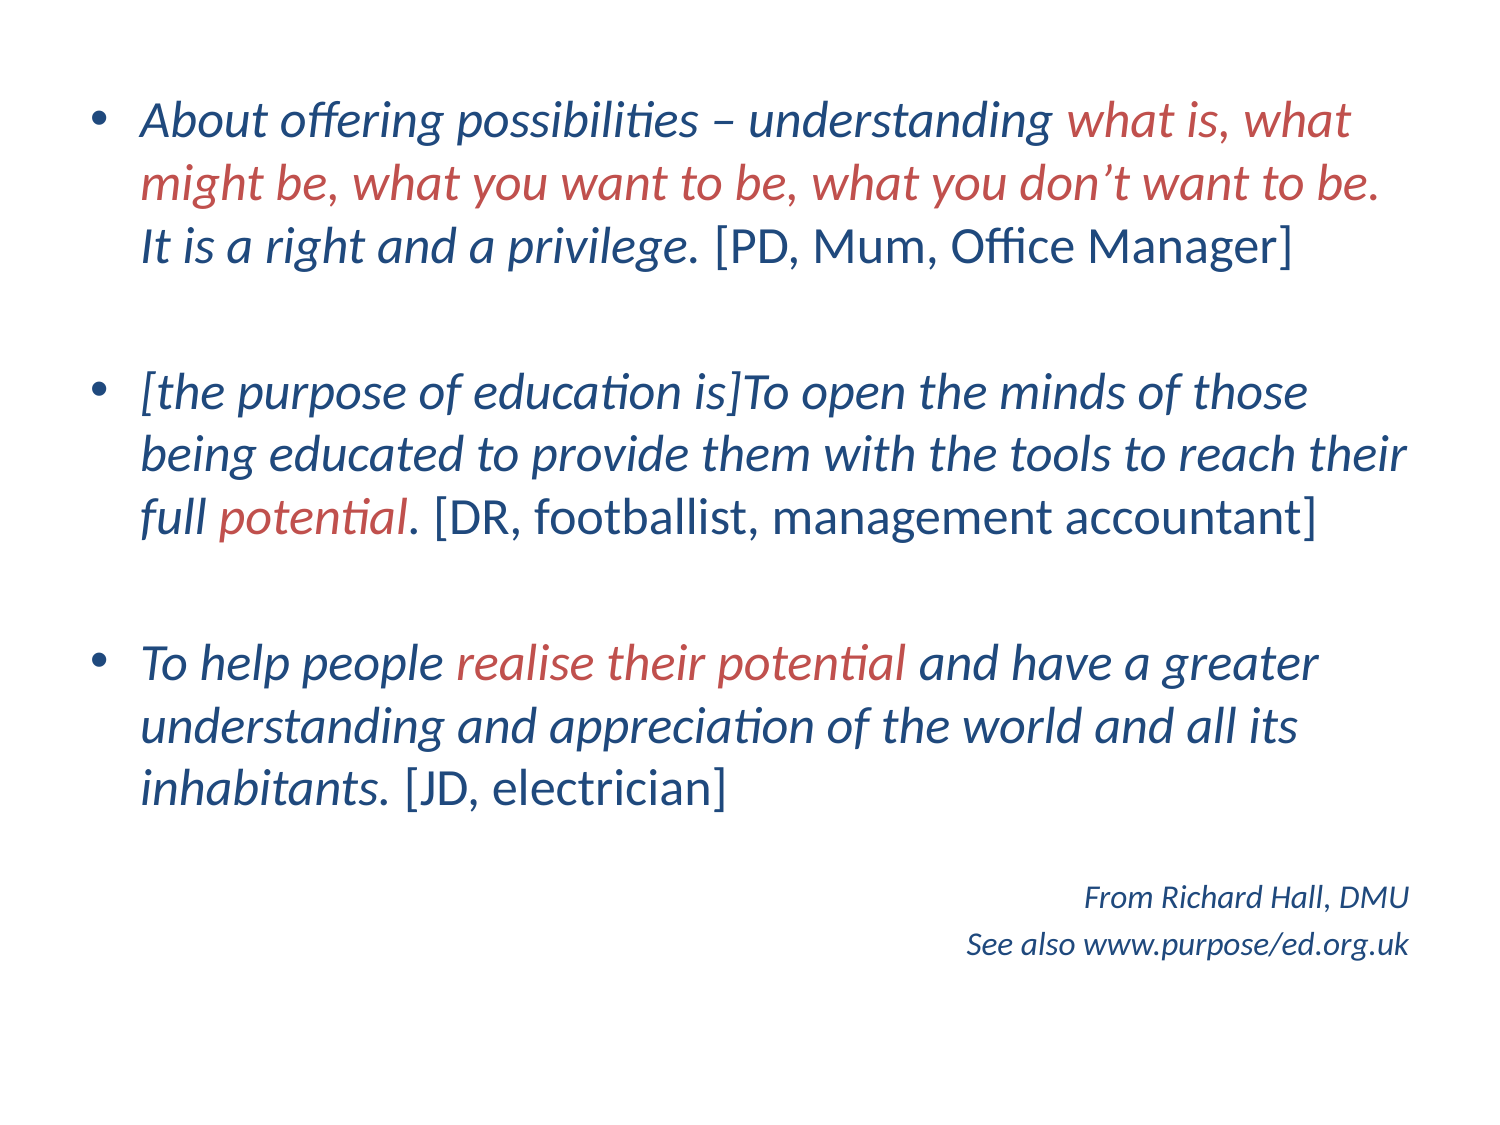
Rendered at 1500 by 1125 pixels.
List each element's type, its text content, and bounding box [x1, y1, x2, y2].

list About offering possibilities – understanding what is, what might be, what you want to be, what you don’t want to be. It is a right and a privilege. [PD, Mum, Office Manager] [the purpose of education is]To open the minds of those being educated to provide them with the tools to reach their full potential. [DR, footballist, management accountant] To help people realise their potential and have a greater understanding and appreciation of the world and all its inhabitants. [JD, electrician] From Richard Hall, DMU See also www.purpose/ed.org.uk [75, 78, 1425, 1059]
